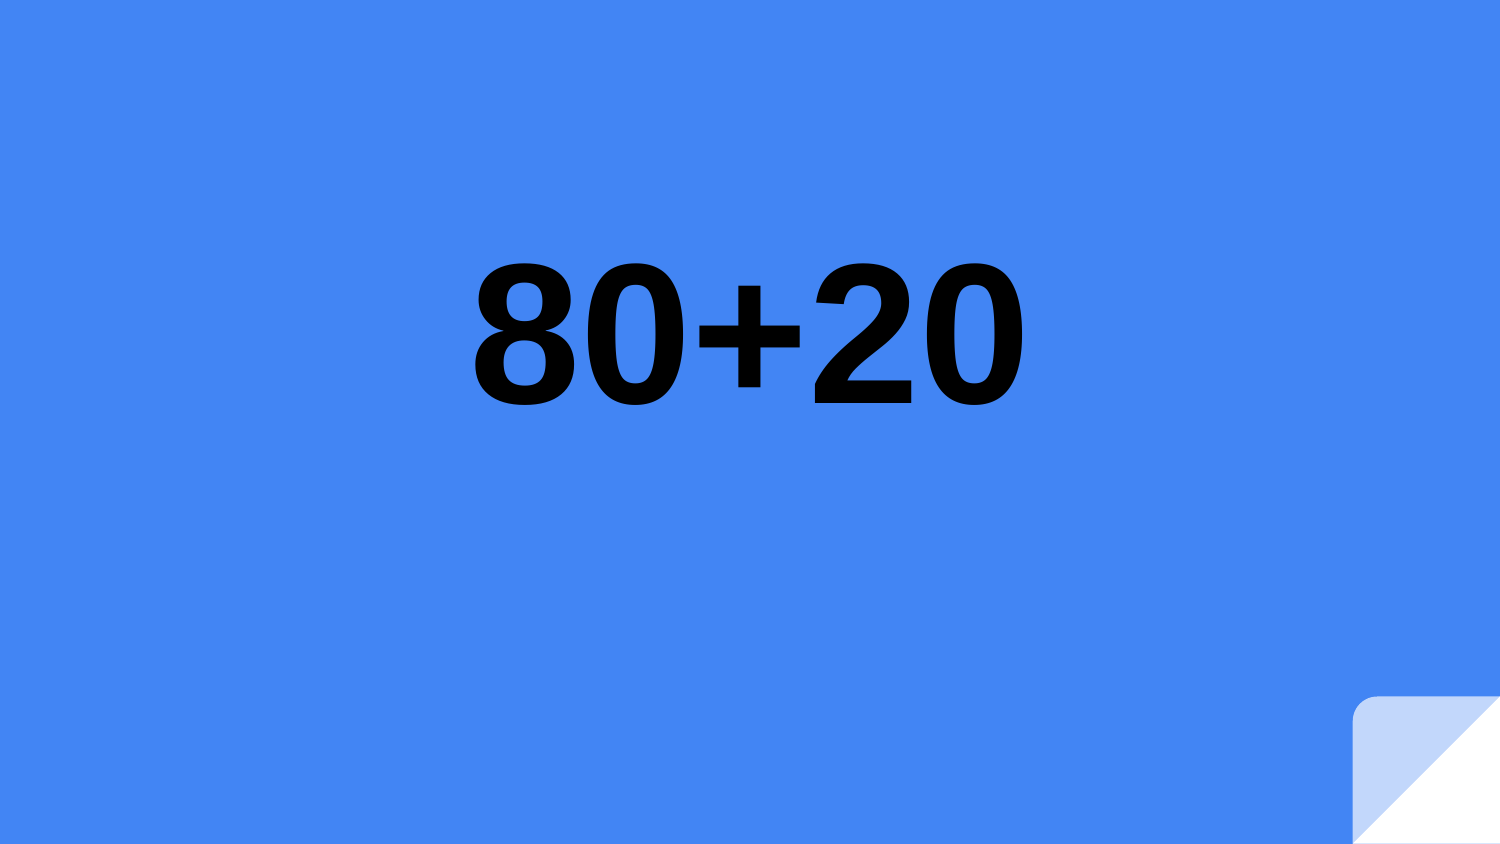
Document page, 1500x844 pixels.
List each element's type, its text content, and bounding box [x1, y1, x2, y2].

title 80+20 [51, 207, 1449, 459]
